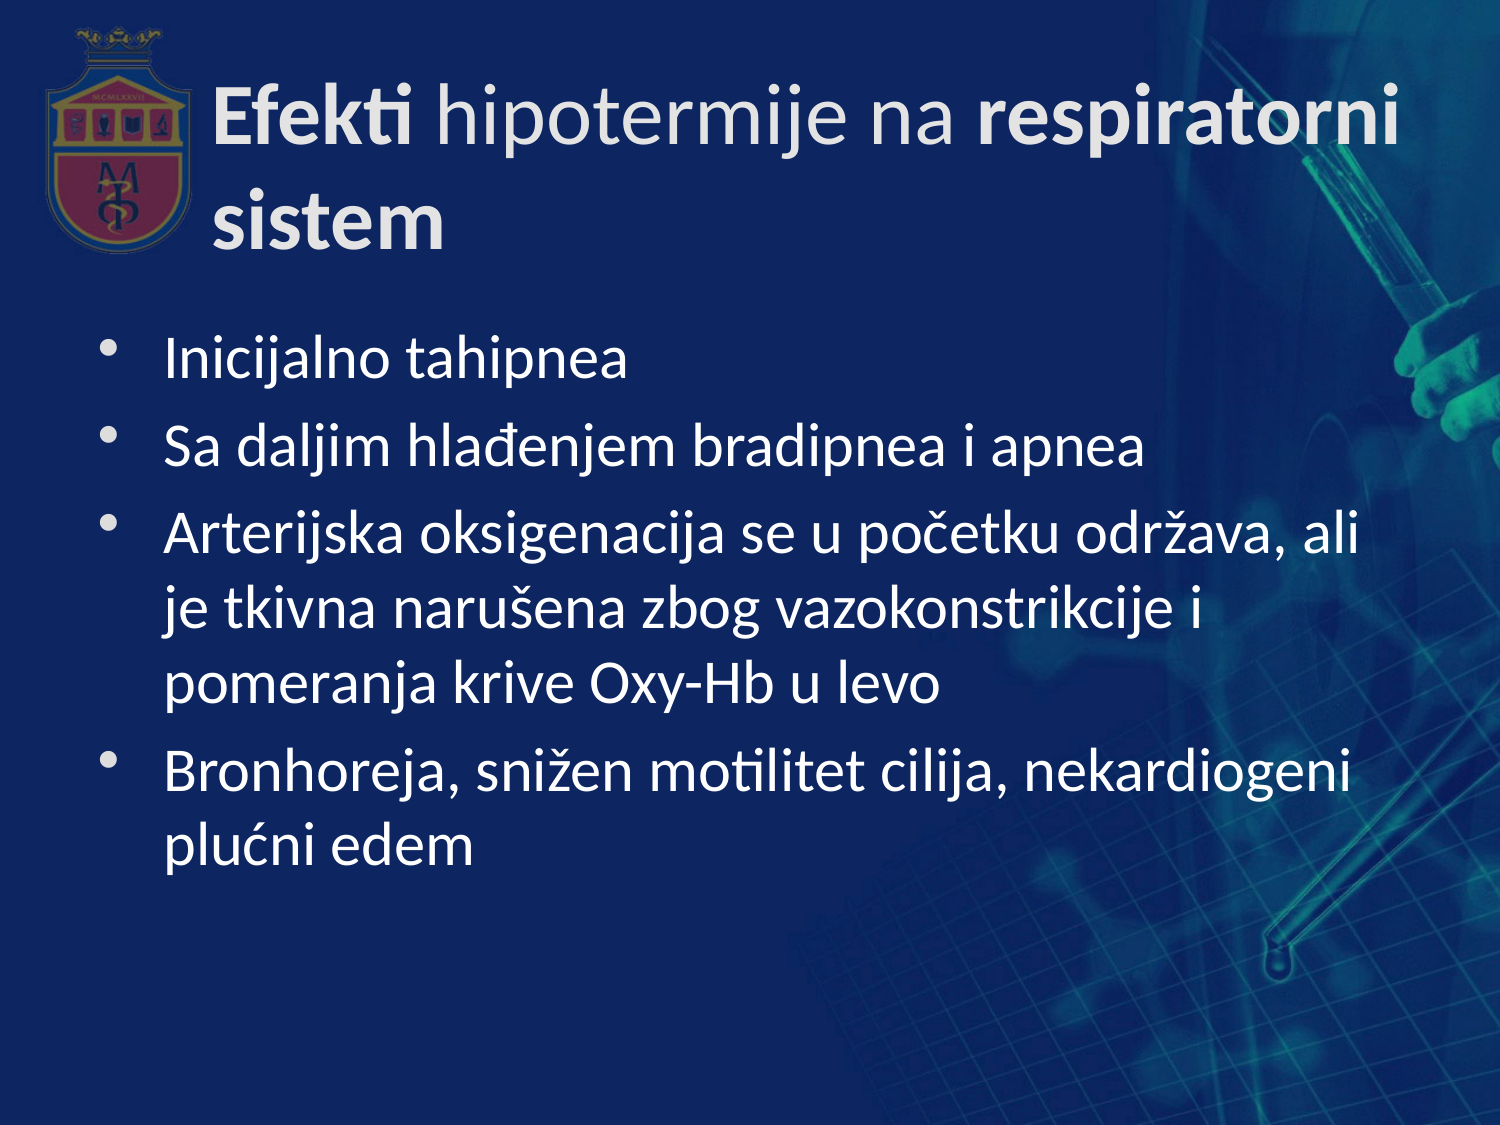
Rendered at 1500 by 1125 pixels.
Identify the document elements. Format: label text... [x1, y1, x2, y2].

title Efekti hipotermije na respiratorni sistem [117, 46, 1468, 277]
picture [0, 0, 1500, 1125]
list Inicijalno tahipnea Sa daljim hlađenjem bradipnea i apnea Arterijska oksigenacija se u početku održava, ali je tkivna narušena zbog vazokonstrikcije i pomeranja krive Oxy-Hb u levo Bronhoreja, snižen motilitet cilija, nekardiogeni plućni edem [75, 308, 1425, 1059]
